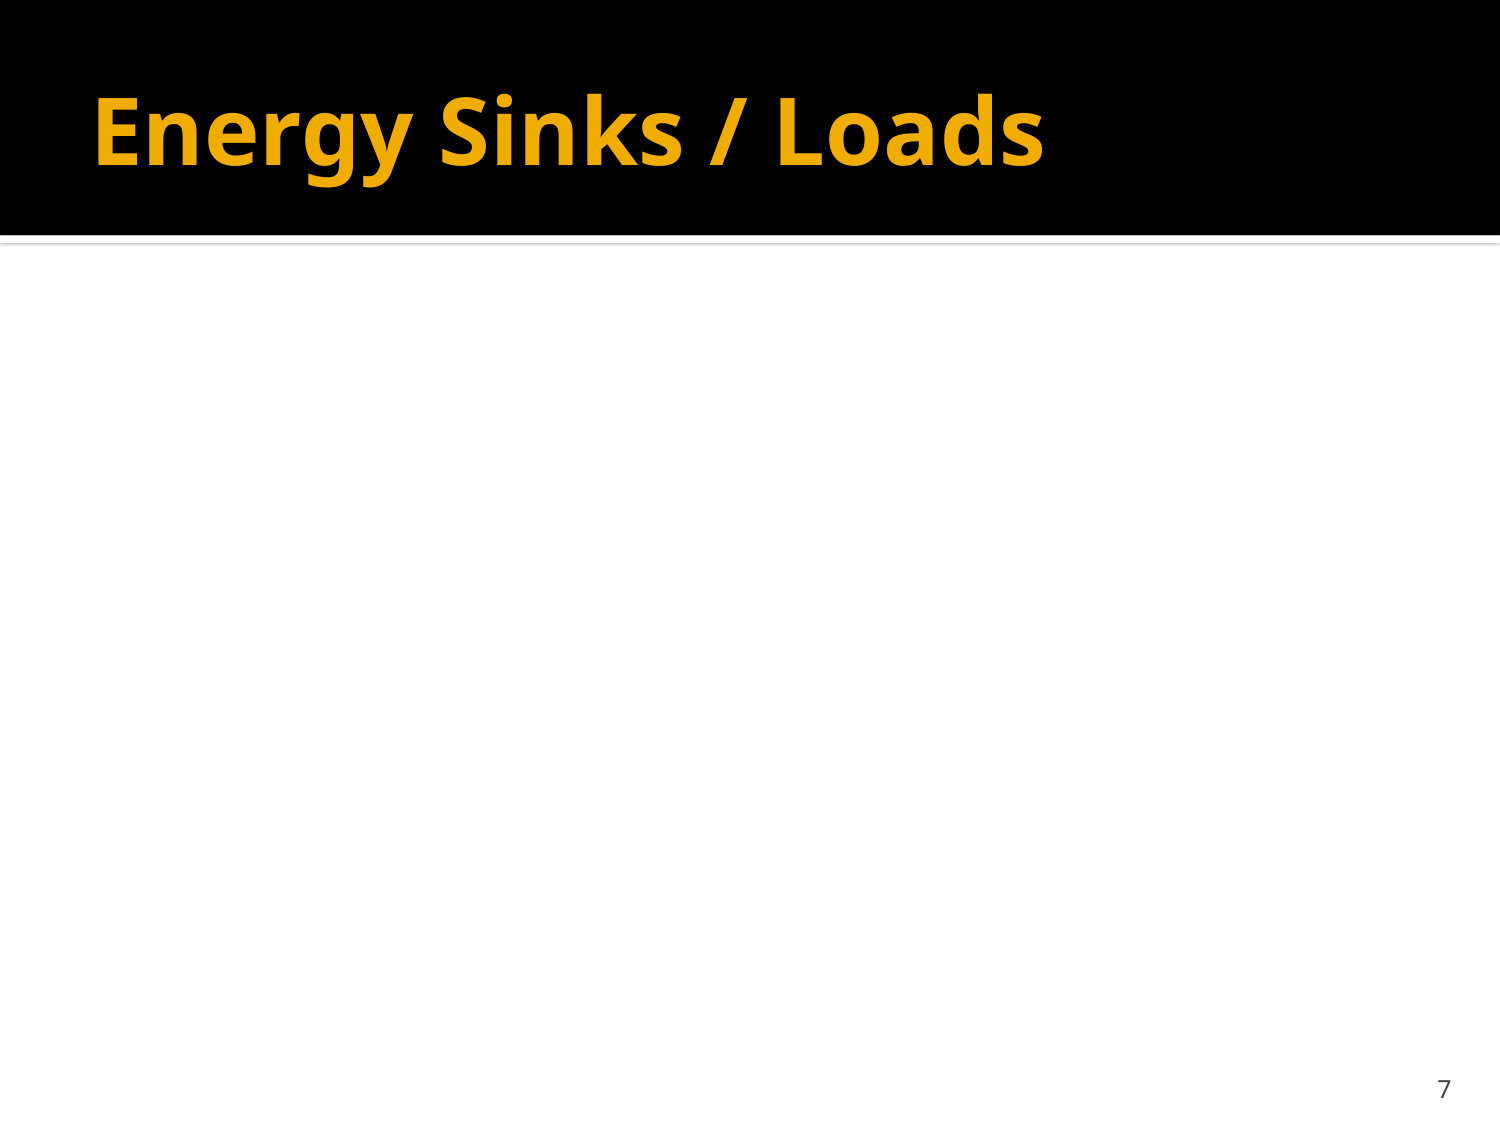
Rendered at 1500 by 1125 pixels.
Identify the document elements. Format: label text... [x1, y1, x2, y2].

slide_number 7 [1345, 1062, 1467, 1108]
title Energy Sinks / Loads [75, 25, 1425, 231]
